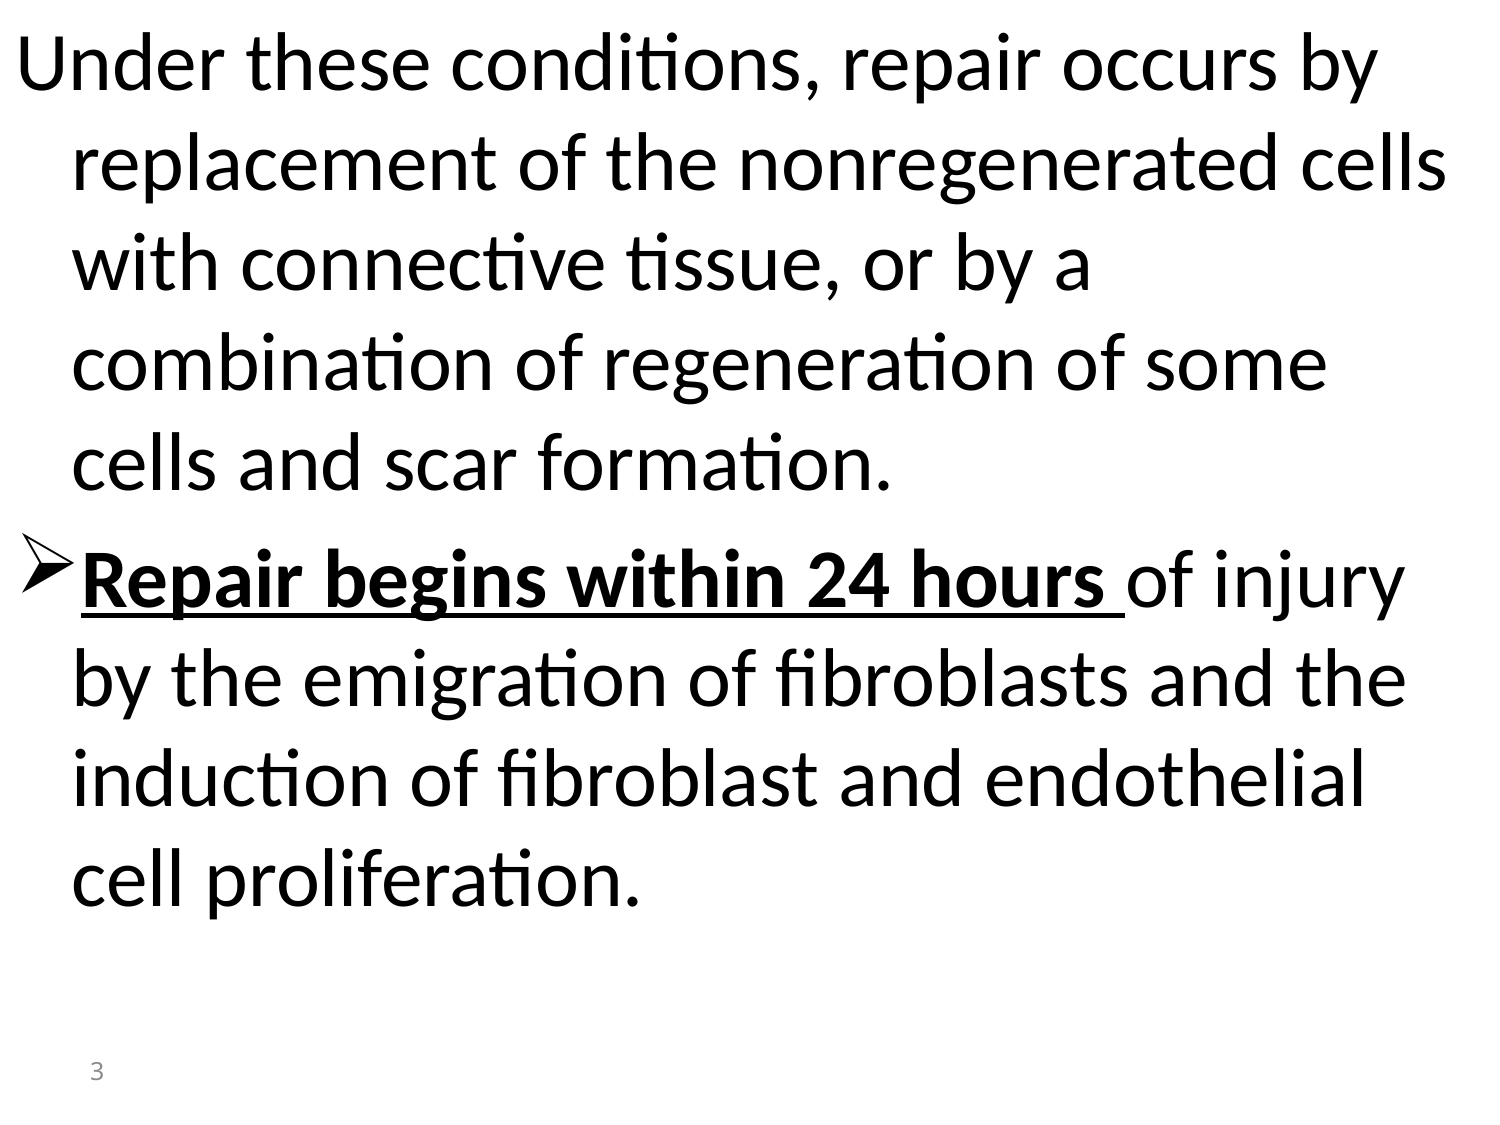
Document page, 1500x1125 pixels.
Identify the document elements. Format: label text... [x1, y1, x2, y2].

slide_number 3 [75, 1042, 425, 1103]
list Under these conditions, repair occurs by replacement of the nonregenerated cells with connective tissue, or by a combination of regeneration of some cells and scar formation. Repair begins within 24 hours of injury by the emigration of fibroblasts and the induction of fibroblast and endothelial cell proliferation. [0, 0, 1500, 1125]
